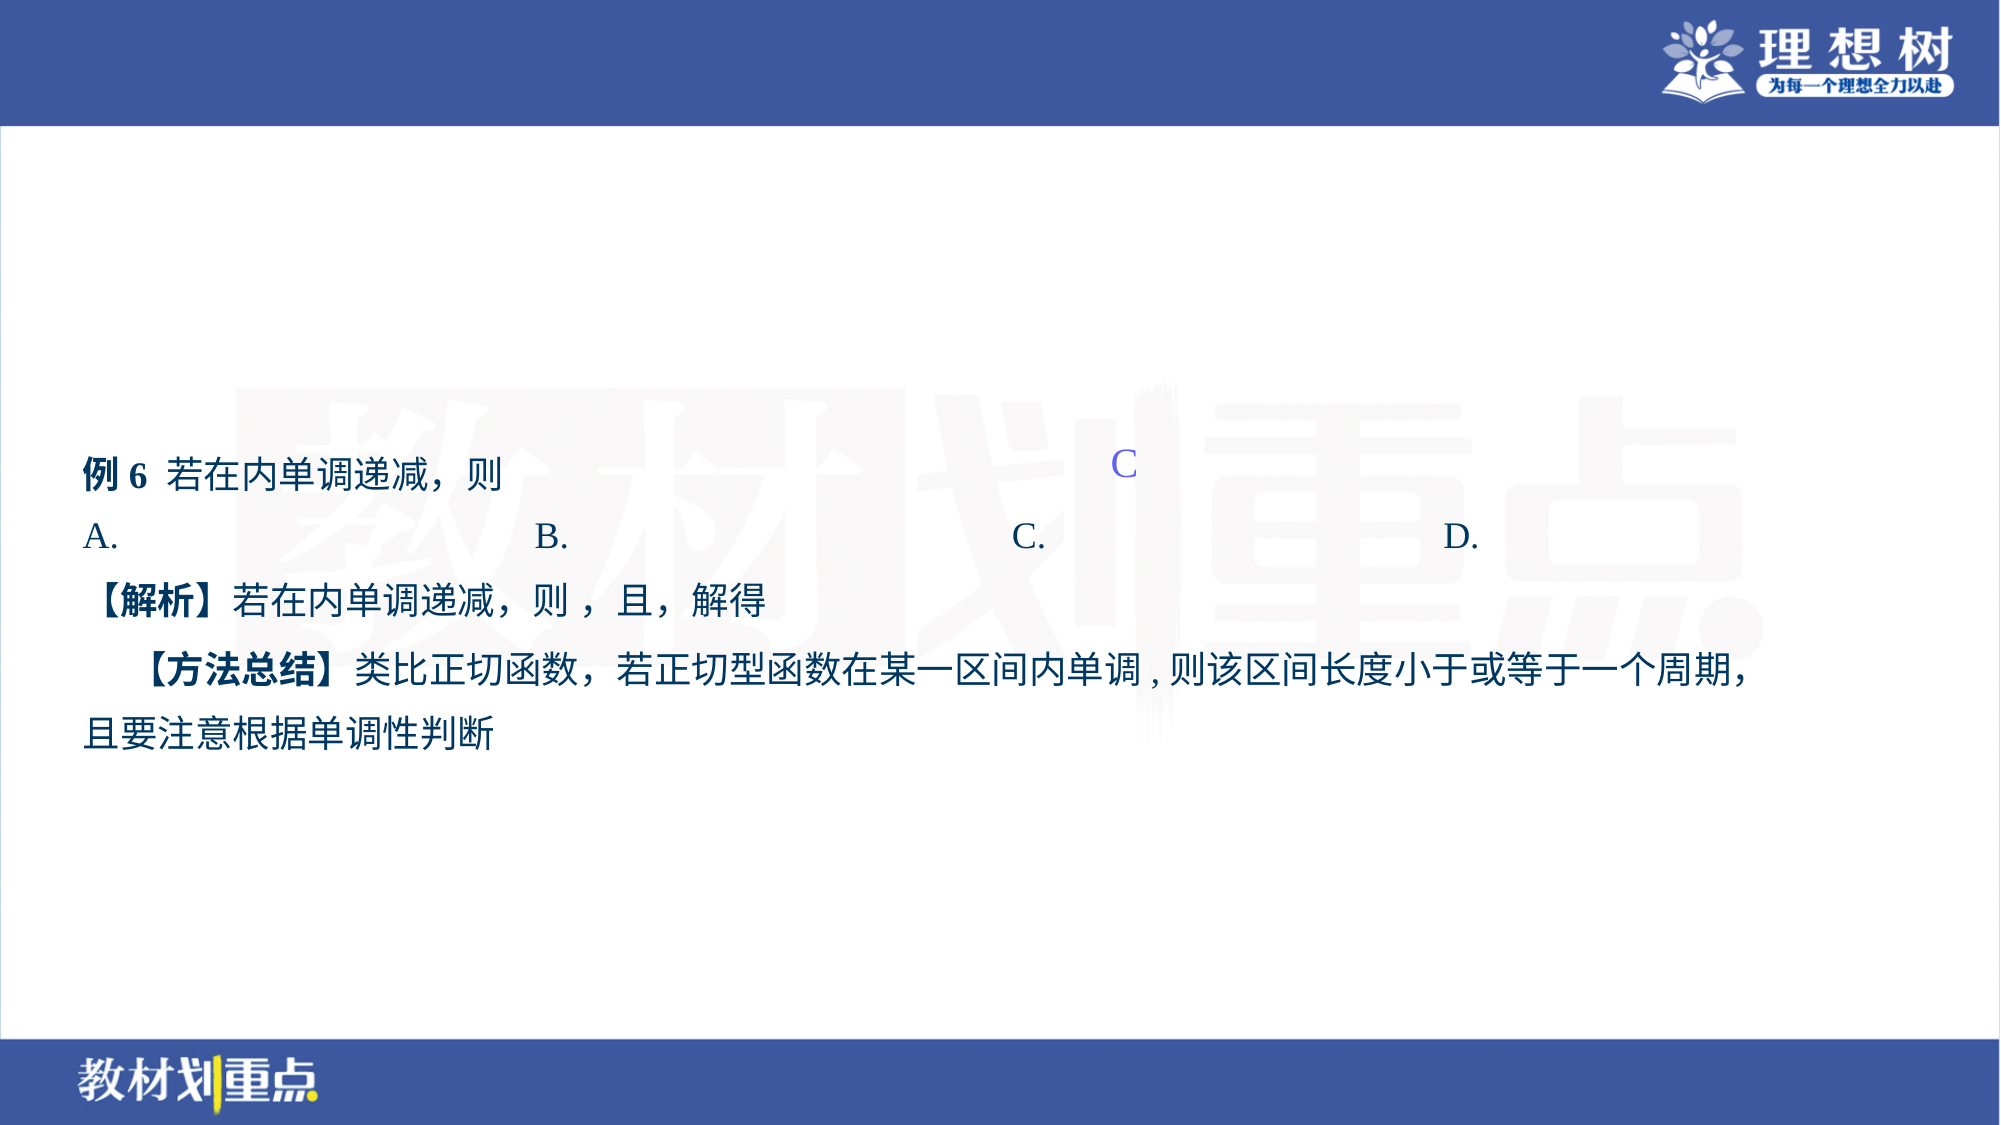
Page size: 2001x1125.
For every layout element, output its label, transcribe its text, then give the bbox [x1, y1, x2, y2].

picture [0, 0, 2000, 1125]
text_box C [1095, 433, 1154, 484]
